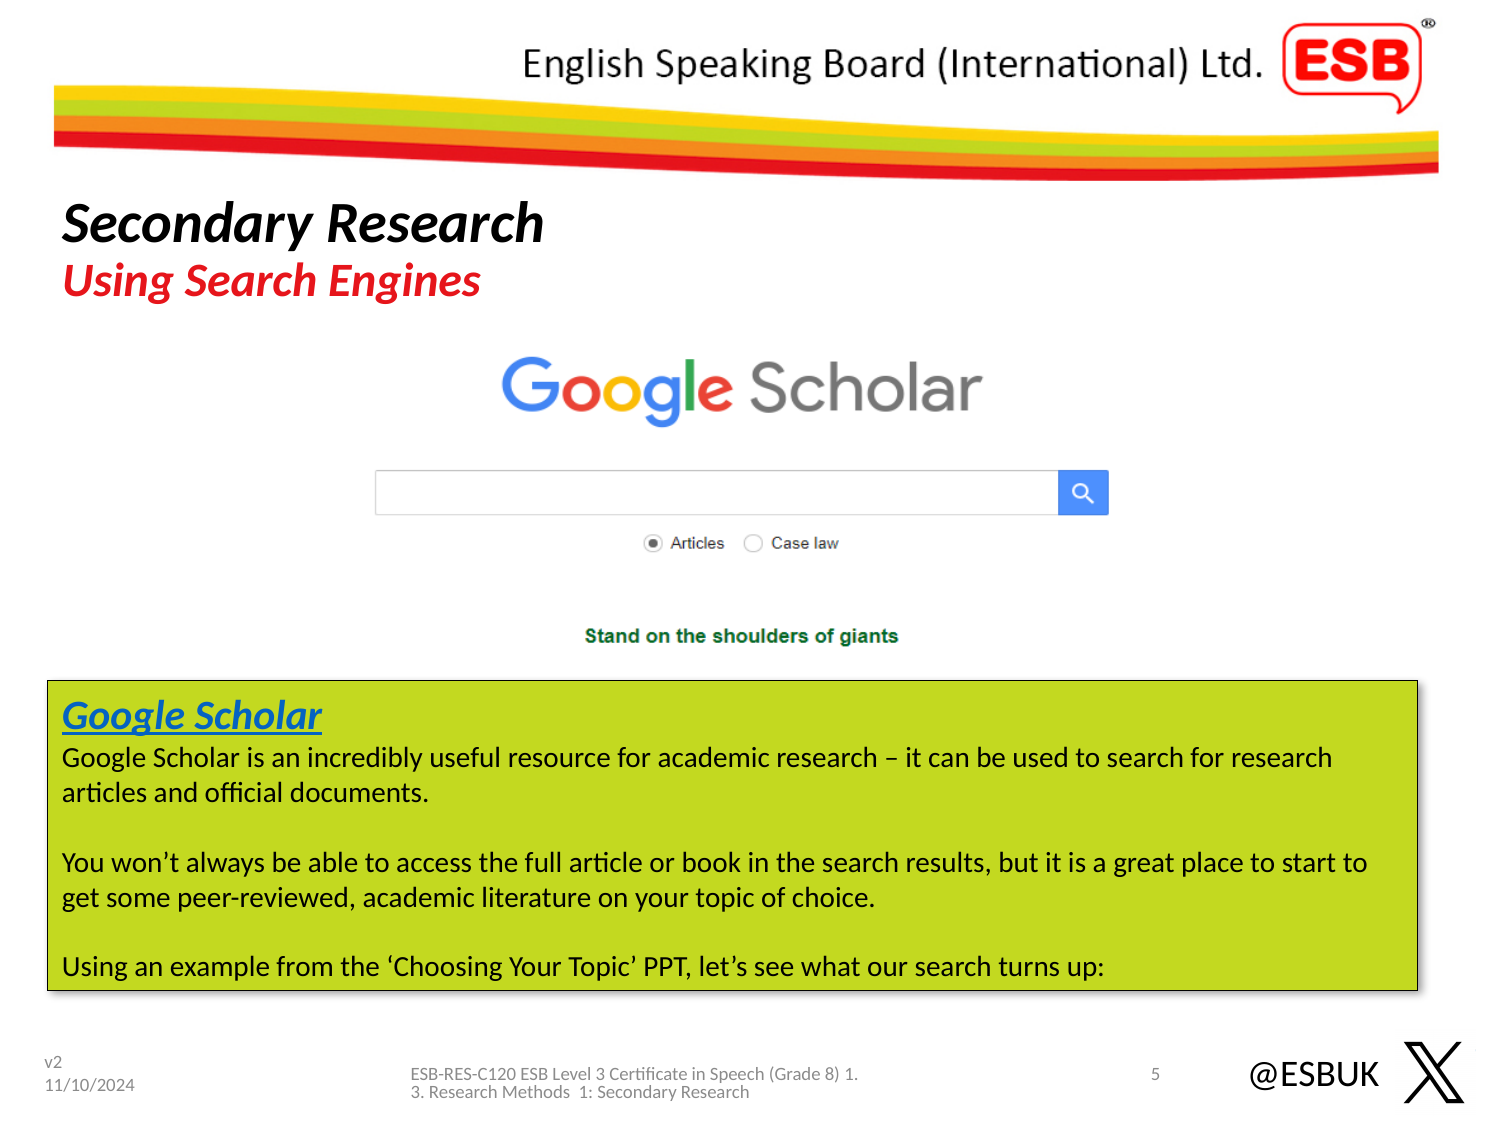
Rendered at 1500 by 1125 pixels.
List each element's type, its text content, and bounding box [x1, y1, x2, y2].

footer ESB-RES-C120 ESB Level 3 Certificate in Speech (Grade 8) 1.3. Research Methods 1: Secondary Research [395, 1042, 874, 1103]
slide_number 5 [930, 1042, 1176, 1103]
picture [0, 0, 1500, 189]
picture [280, 314, 1185, 681]
picture [1395, 1029, 1476, 1116]
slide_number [29, 1042, 160, 1103]
title Secondary Research Using Search Engines [47, 184, 1341, 315]
text_box Google Scholar Google Scholar is an incredibly useful resource for academic research – it can be used to search for research articles and official documents. You won’t always be able to access the full article or book in the search results, but it is a great place to start to get some peer-reviewed, academic literature on your topic of choice. Using an example from the ‘Choosing Your Topic’ PPT, let’s see what our search turns up: [47, 680, 1418, 991]
